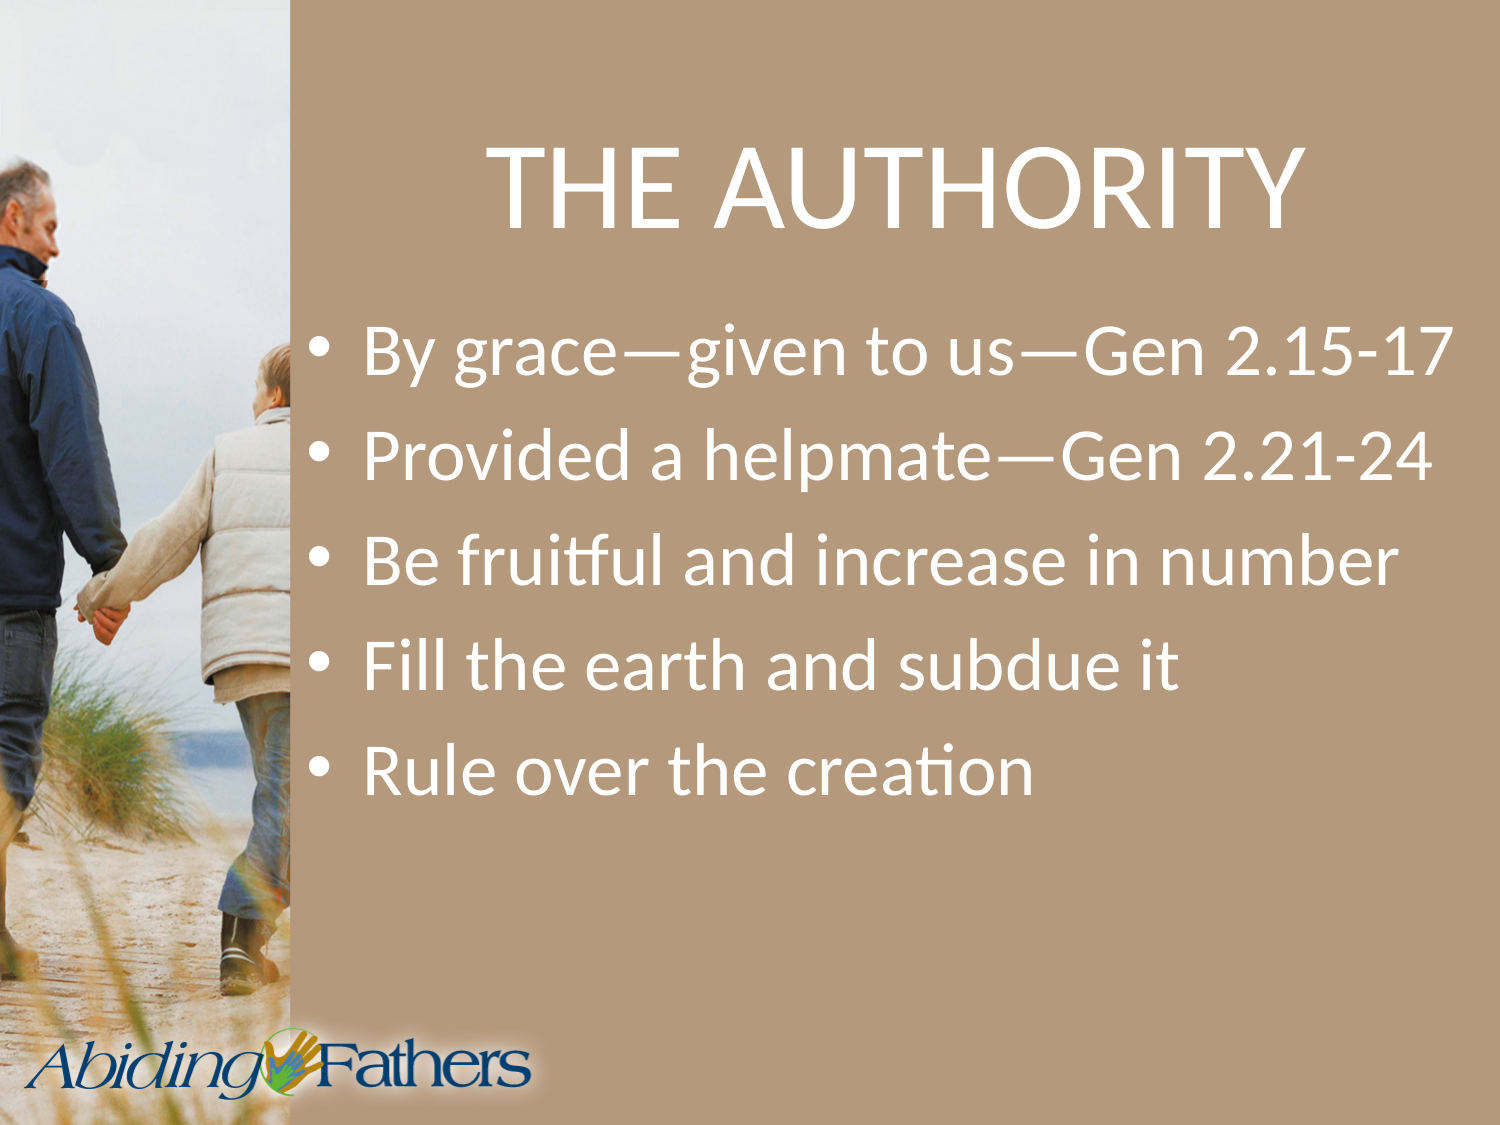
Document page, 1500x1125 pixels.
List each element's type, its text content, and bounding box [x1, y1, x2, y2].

picture [0, 0, 1500, 1125]
list By grace—given to us—Gen 2.15-17 Provided a helpmate—Gen 2.21-24 Be fruitful and increase in number Fill the earth and subdue it Rule over the creation [291, 292, 1500, 1036]
title THE AUTHORITY [291, 80, 1500, 277]
